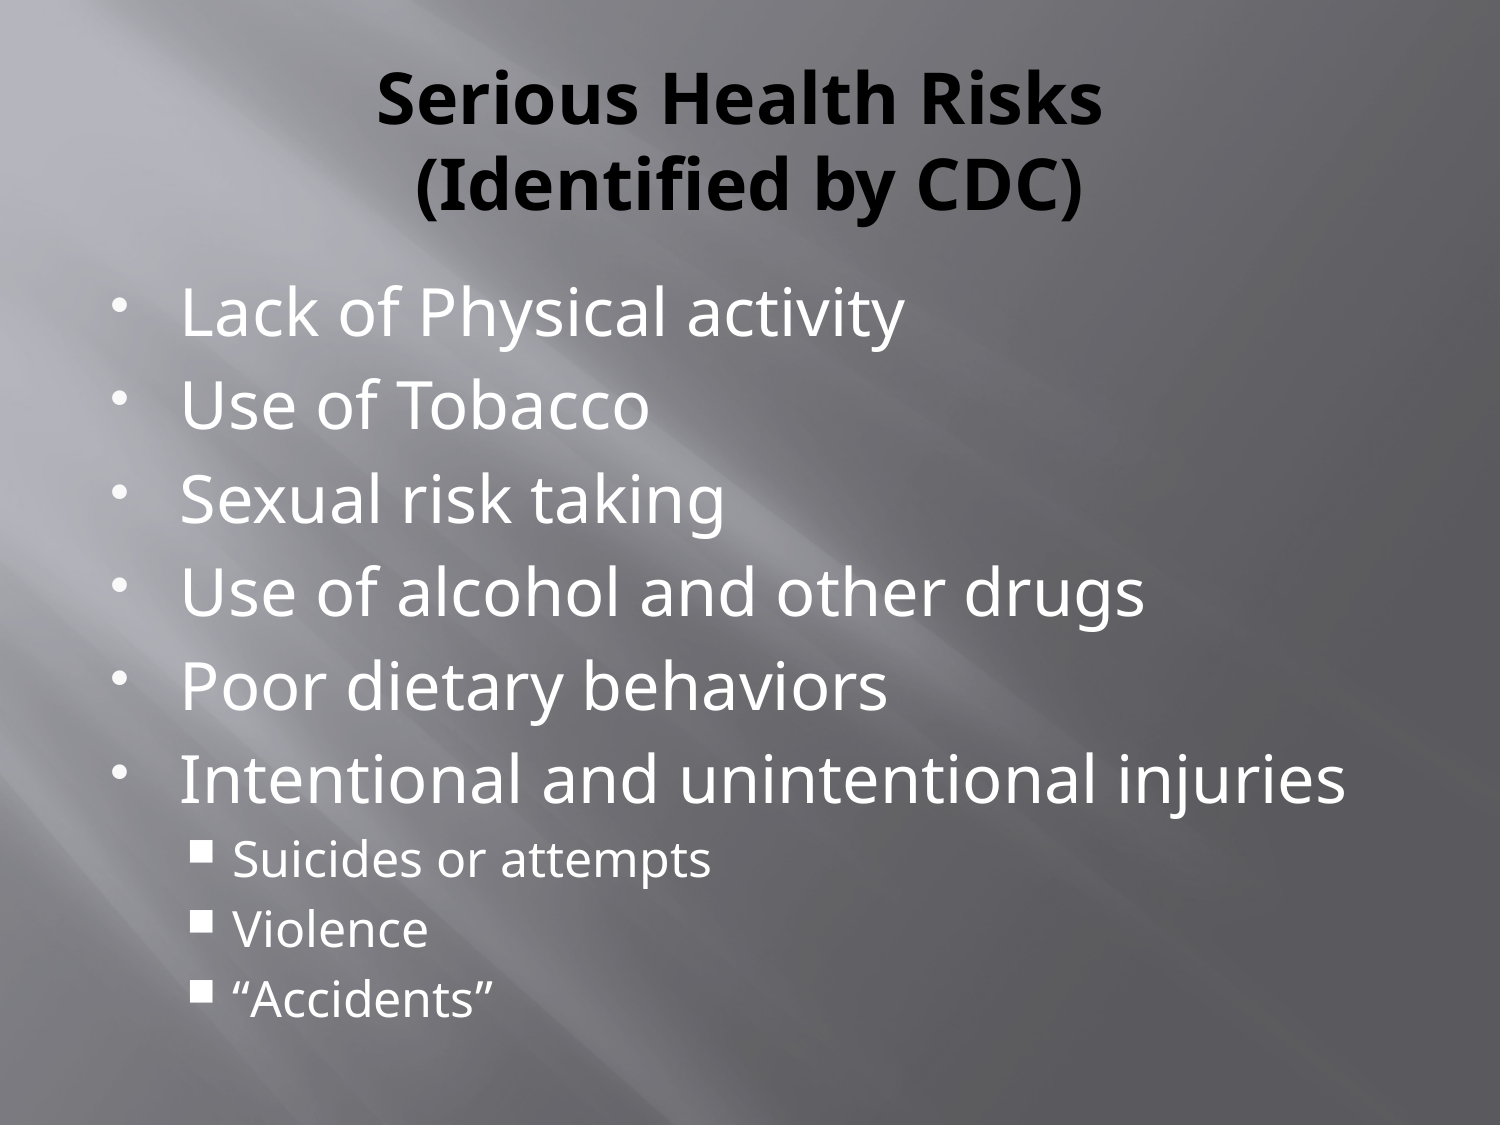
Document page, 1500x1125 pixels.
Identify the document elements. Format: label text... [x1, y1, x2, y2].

list Lack of Physical activity Use of Tobacco Sexual risk taking Use of alcohol and other drugs Poor dietary behaviors Intentional and unintentional injuries Suicides or attempts Violence “Accidents” [75, 262, 1425, 1035]
title Serious Health Risks (Identified by CDC) [75, 45, 1425, 233]
